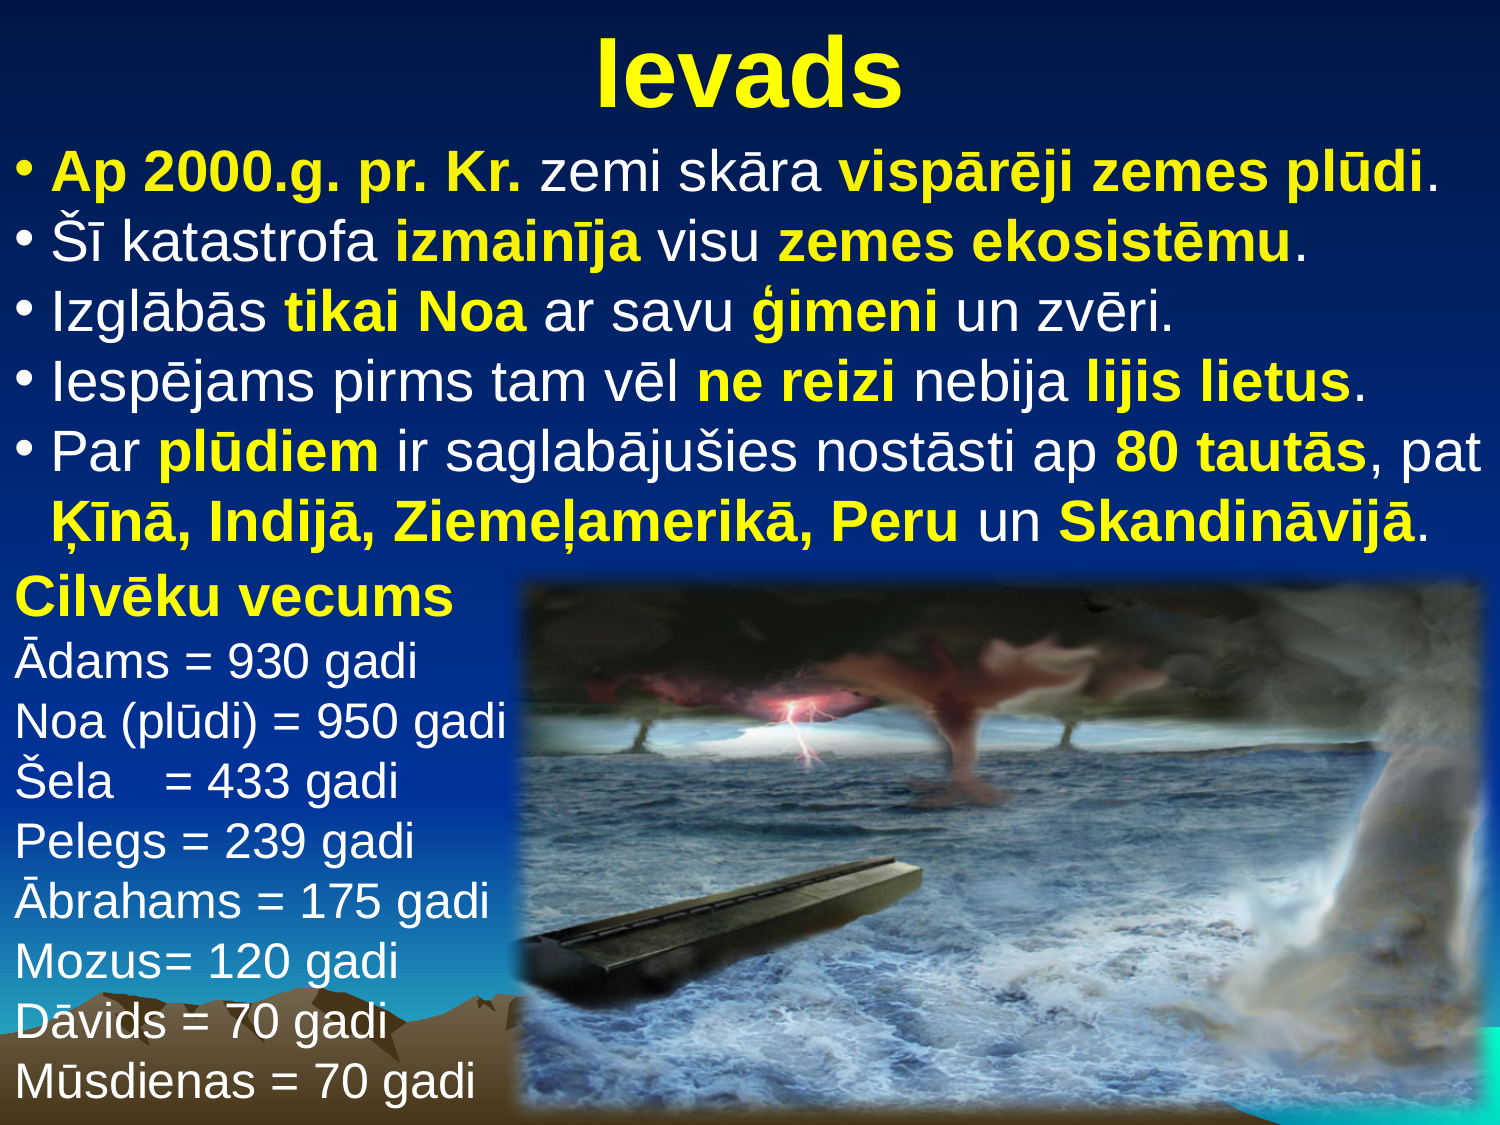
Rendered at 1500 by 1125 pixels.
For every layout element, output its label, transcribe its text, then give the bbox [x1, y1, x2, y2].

text_box Ievads [0, 0, 1500, 135]
text_box Ap 2000.g. pr. Kr. zemi skāra vispārēji zemes plūdi. Šī katastrofa izmainīja visu zemes ekosistēmu. Izglābās tikai Noa ar savu ģimeni un zvēri. Iespējams pirms tam vēl ne reizi nebija lijis lietus. Par plūdiem ir saglabājušies nostāsti ap 80 tautās, pat Ķīnā, Indijā, Ziemeļamerikā, Peru un Skandināvijā. [0, 135, 1500, 561]
text_box Cilvēku vecums Ādams = 930 gadi Noa (plūdi) = 950 gadi Šela = 433 gadi Pelegs = 239 gadi Ābrahams = 175 gadi Mozus = 120 gadi Dāvids = 70 gadi Mūsdienas = 70 gadi [0, 550, 586, 1116]
picture [503, 562, 1500, 1125]
